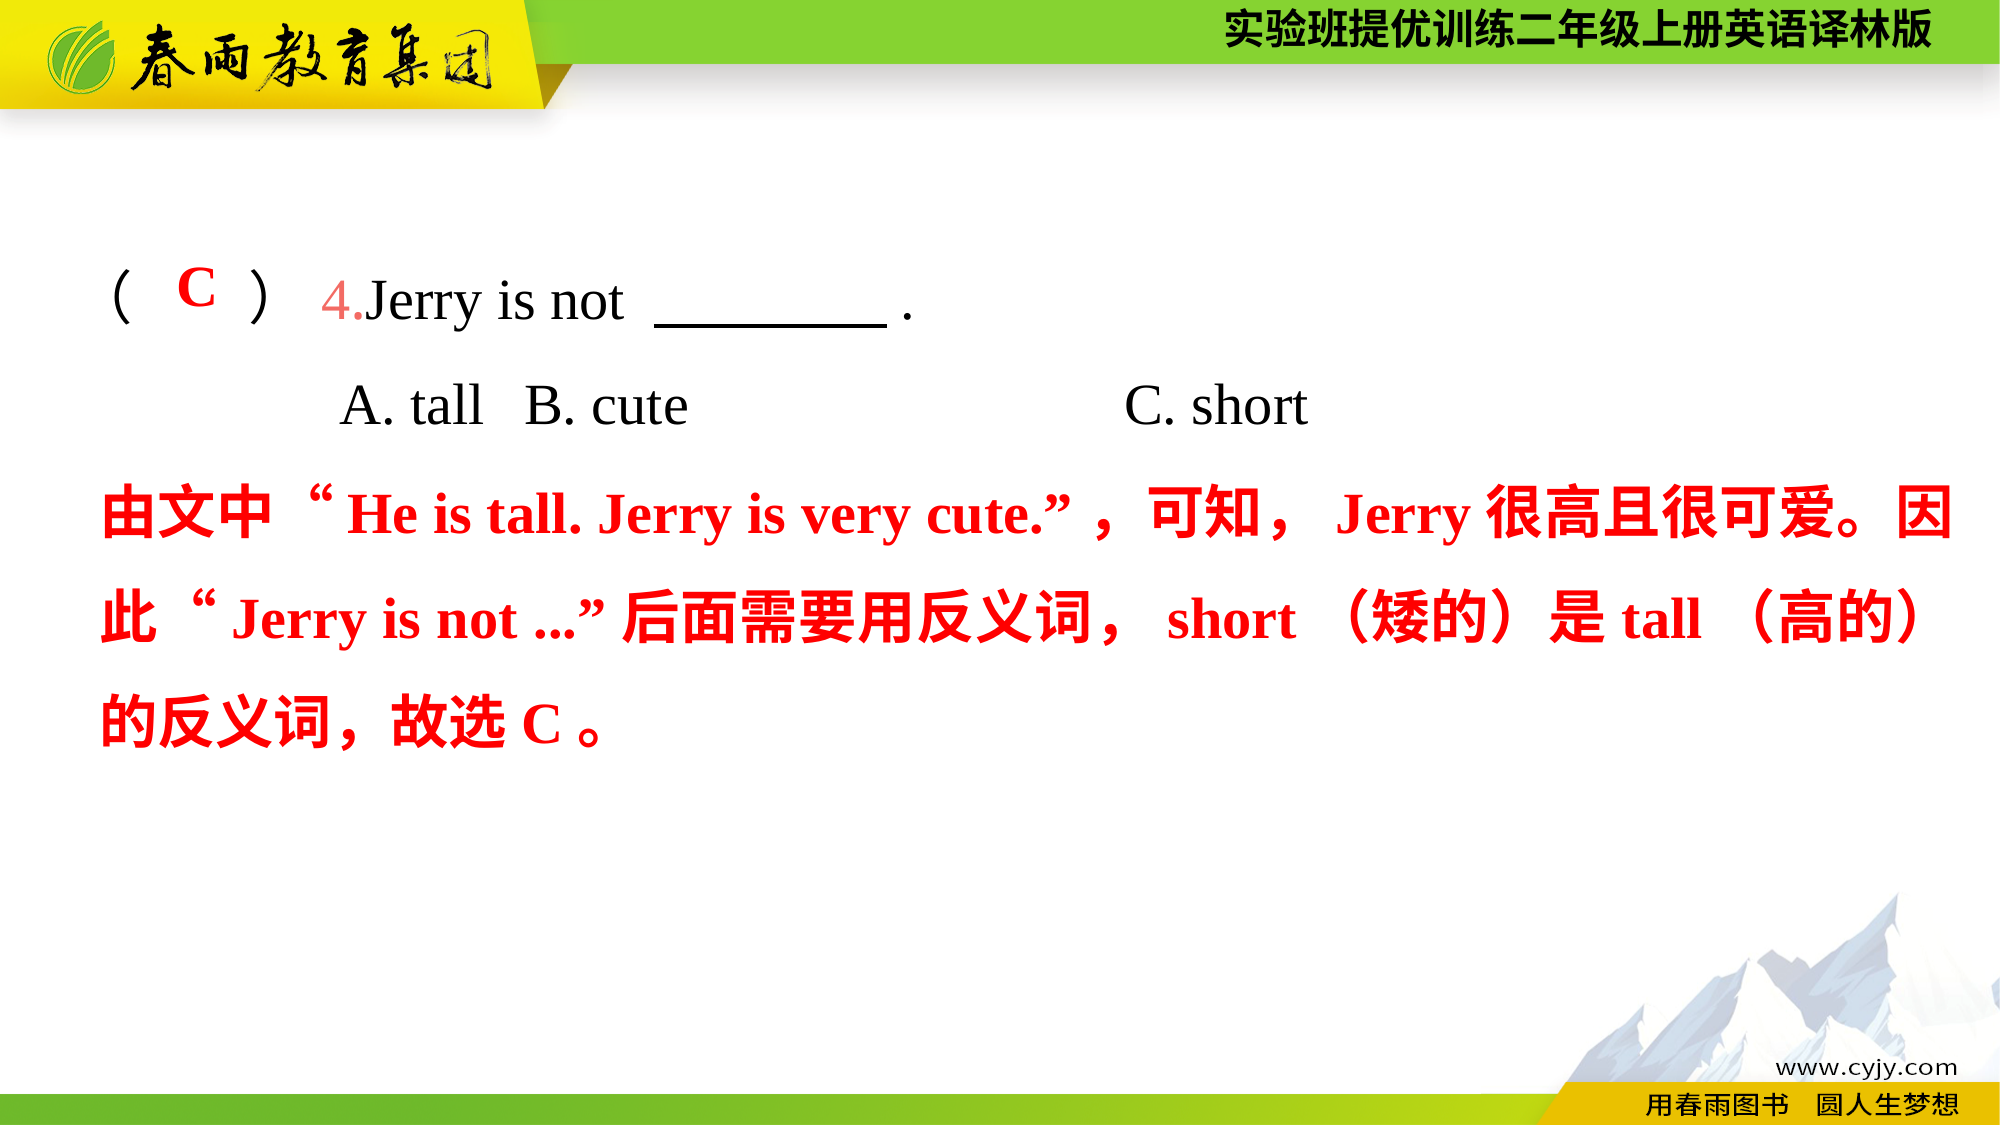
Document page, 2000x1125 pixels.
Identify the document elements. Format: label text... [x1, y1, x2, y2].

picture [0, 0, 2000, 1125]
list （ ）4.Jerry is not . A. tall B. cute C. short [59, 218, 1944, 446]
text_box 由文中“He is tall. Jerry is very cute.”，可知，Jerry很高且很可爱。因此“Jerry is not ...”后面需要用反义词，short（矮的）是tall（高的）的反义词，故选C。 [84, 432, 1969, 763]
text_box C [161, 240, 234, 326]
